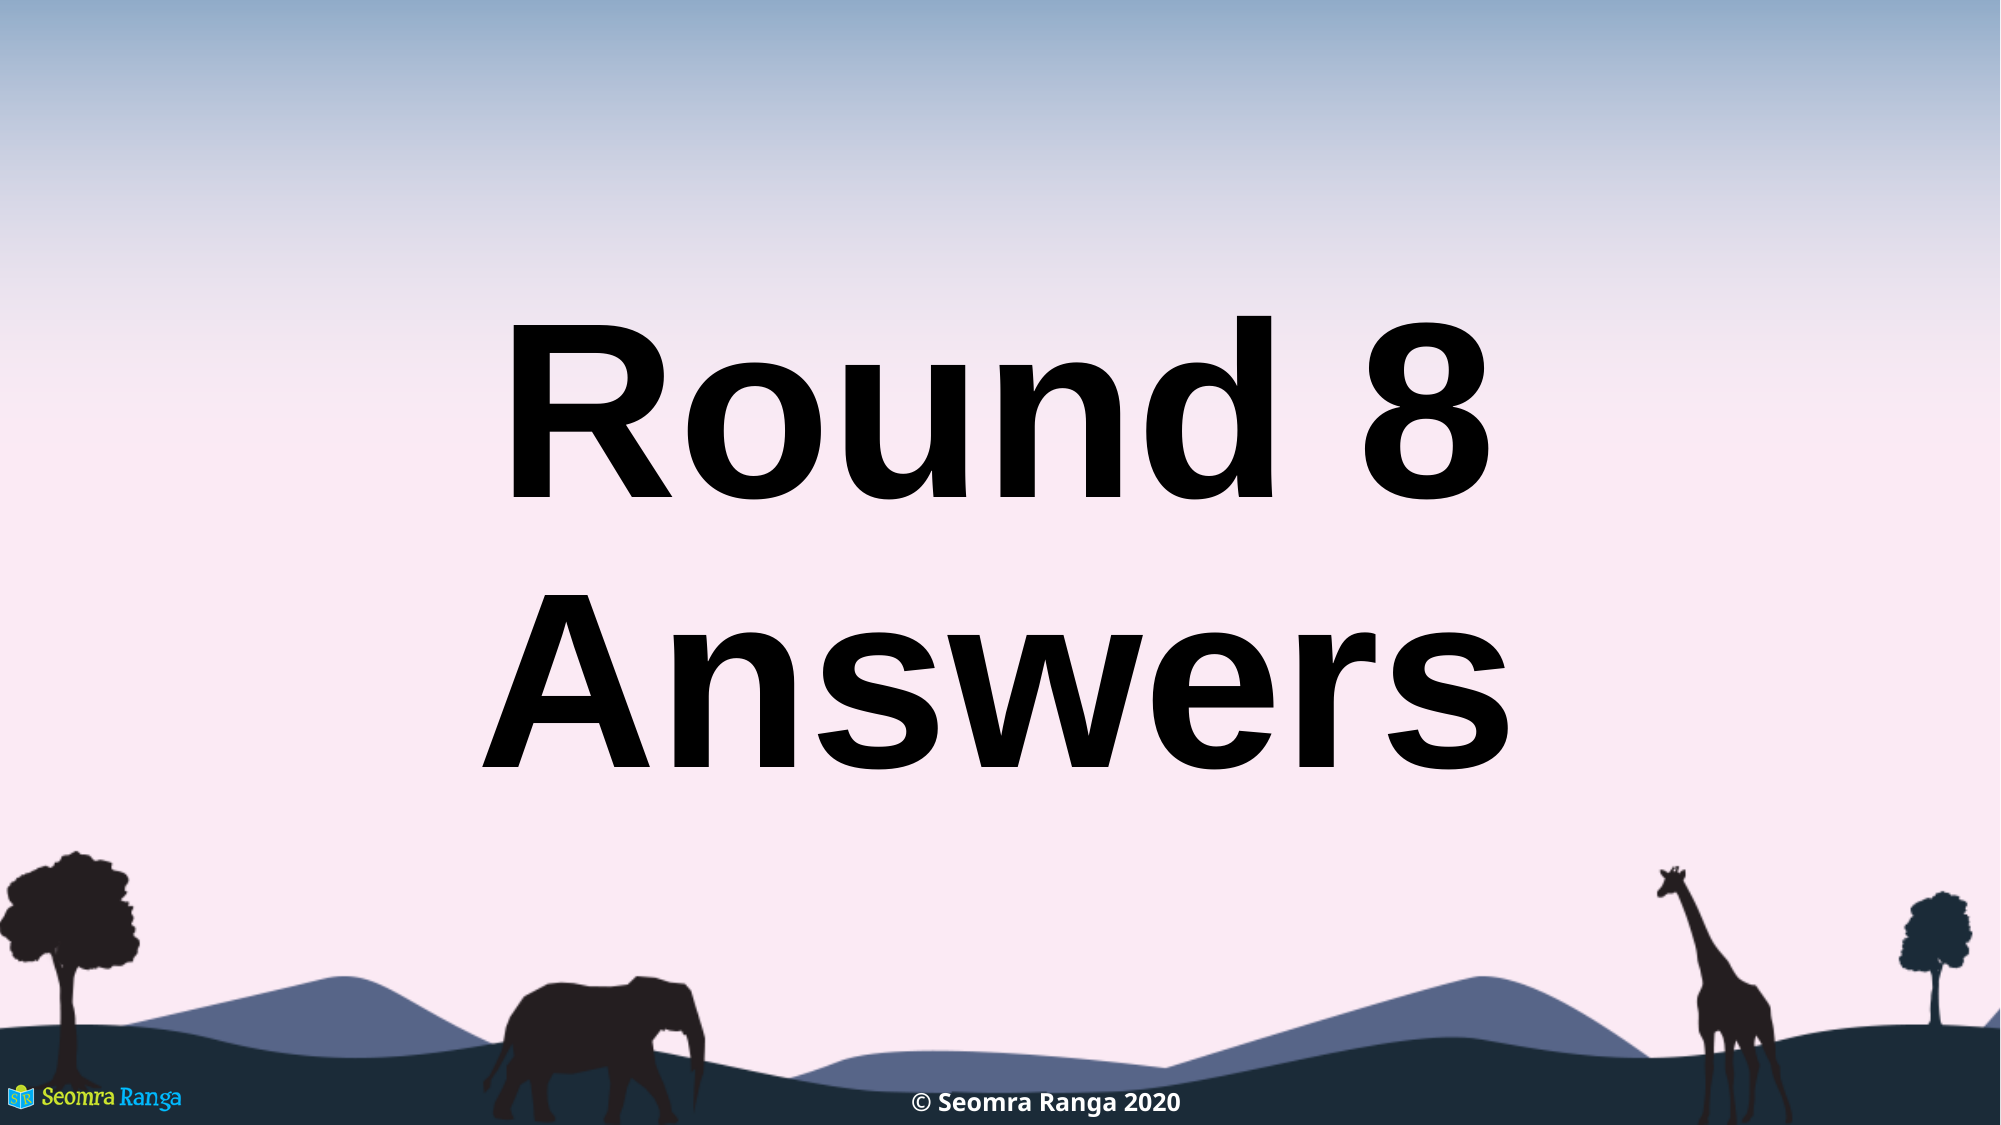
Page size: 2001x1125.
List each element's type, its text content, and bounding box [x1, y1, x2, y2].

list Round 8 Answers [135, 173, 1861, 893]
text_box © Seomra Ranga 2020 www.seomraranga.com [762, 1079, 1330, 1125]
picture [0, 0, 2001, 1125]
